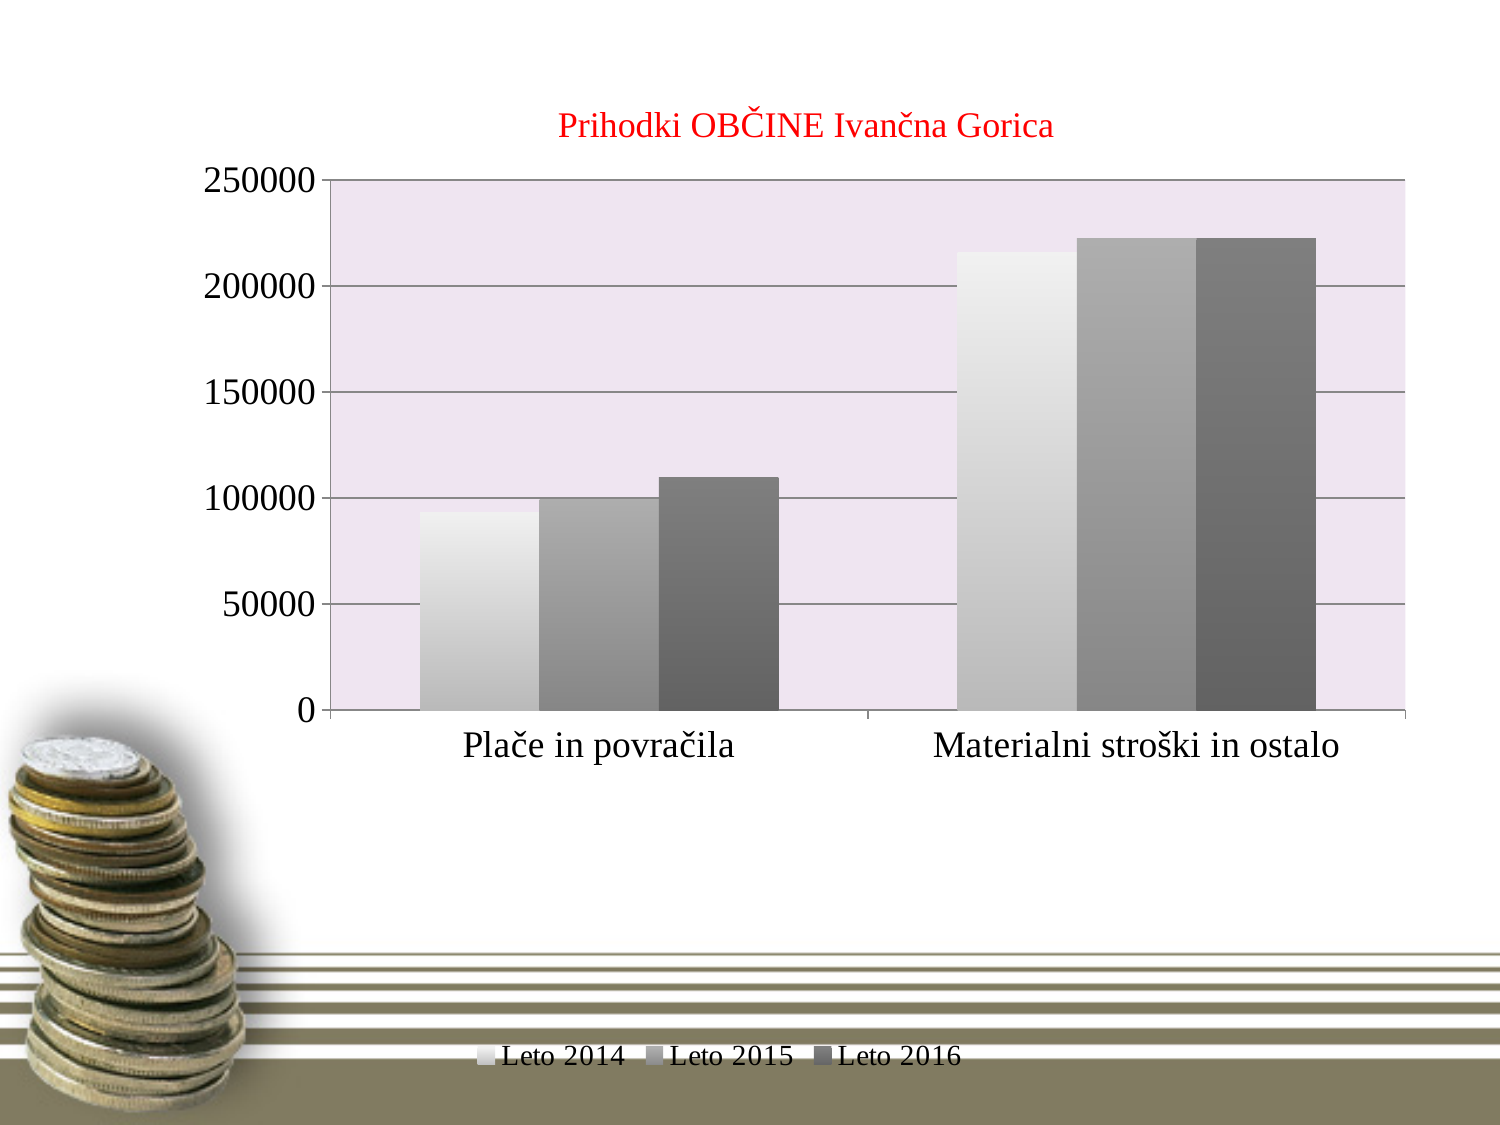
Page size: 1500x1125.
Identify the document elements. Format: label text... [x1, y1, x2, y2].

chart [34, 152, 1407, 1079]
picture [0, 0, 1500, 1125]
title Prihodki OBČINE Ivančna Gorica [234, 93, 1388, 150]
